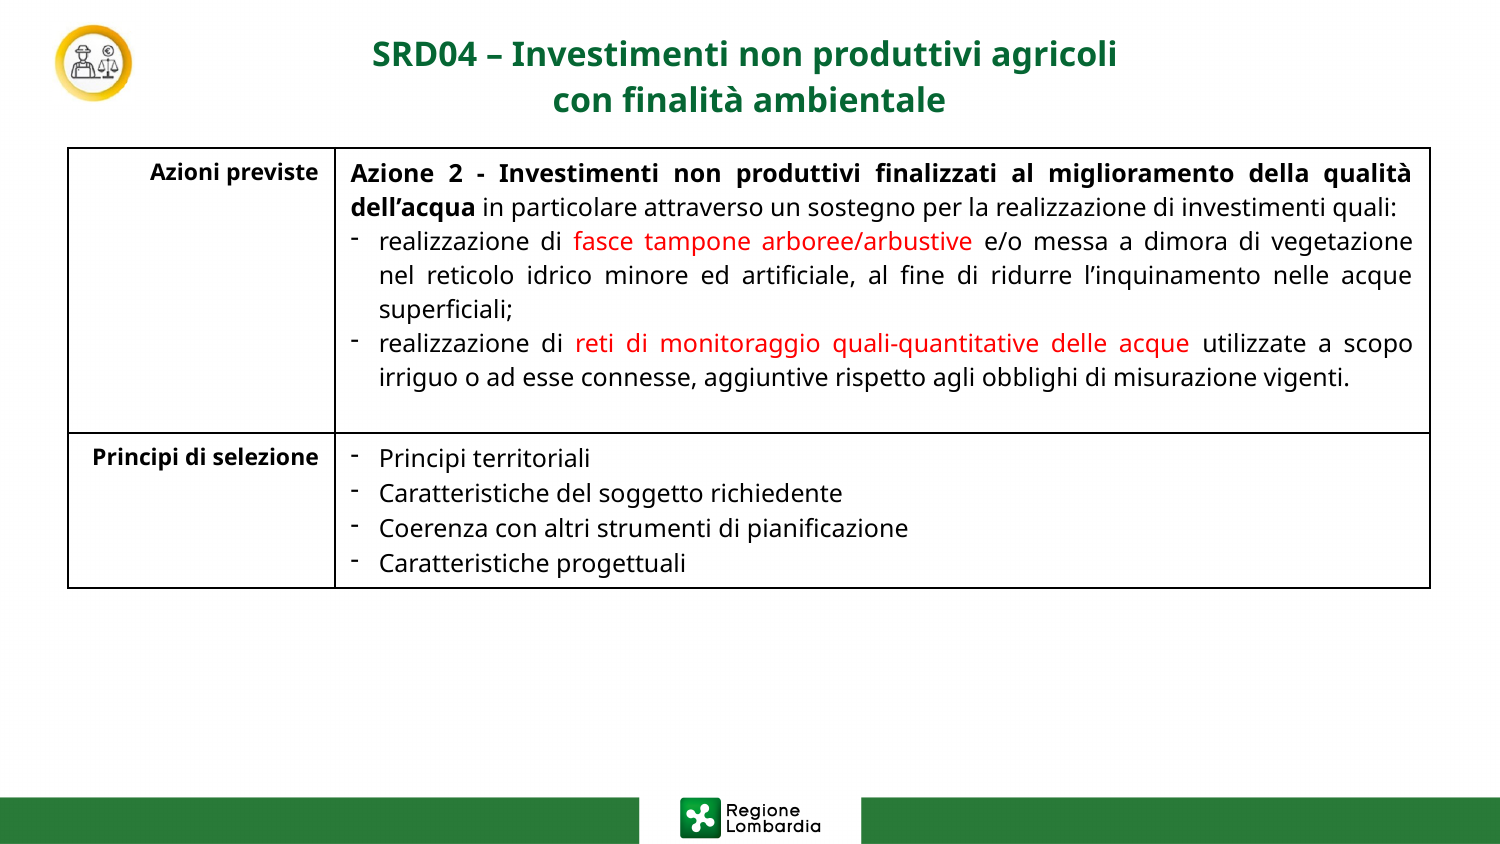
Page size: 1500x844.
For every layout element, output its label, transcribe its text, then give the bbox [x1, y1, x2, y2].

text_box SRD04 – Investimenti non produttivi agricoli con finalità ambientale [112, 22, 1388, 131]
table_cell Principi di selezione [69, 434, 334, 587]
table_header Azioni previste [69, 149, 334, 432]
picture [0, 0, 1500, 844]
table_cell Principi territoriali Caratteristiche del soggetto richiedente Coerenza con altri strumenti di pianificazione Caratteristiche progettuali [336, 434, 1429, 587]
table_header Azione 2 - Investimenti non produttivi finalizzati al miglioramento della qualità dell’acqua in particolare attraverso un sostegno per la realizzazione di investimenti quali: realizzazione di fasce tampone arboree/arbustive e/o messa a dimora di vegetazione nel reticolo idrico minore ed artificiale, al fine di ridurre l’inquinamento nelle acque superficiali; realizzazione di reti di monitoraggio quali-quantitative delle acque utilizzate a scopo irriguo o ad esse connesse, aggiuntive rispetto agli obblighi di misurazione vigenti. [336, 149, 1429, 432]
